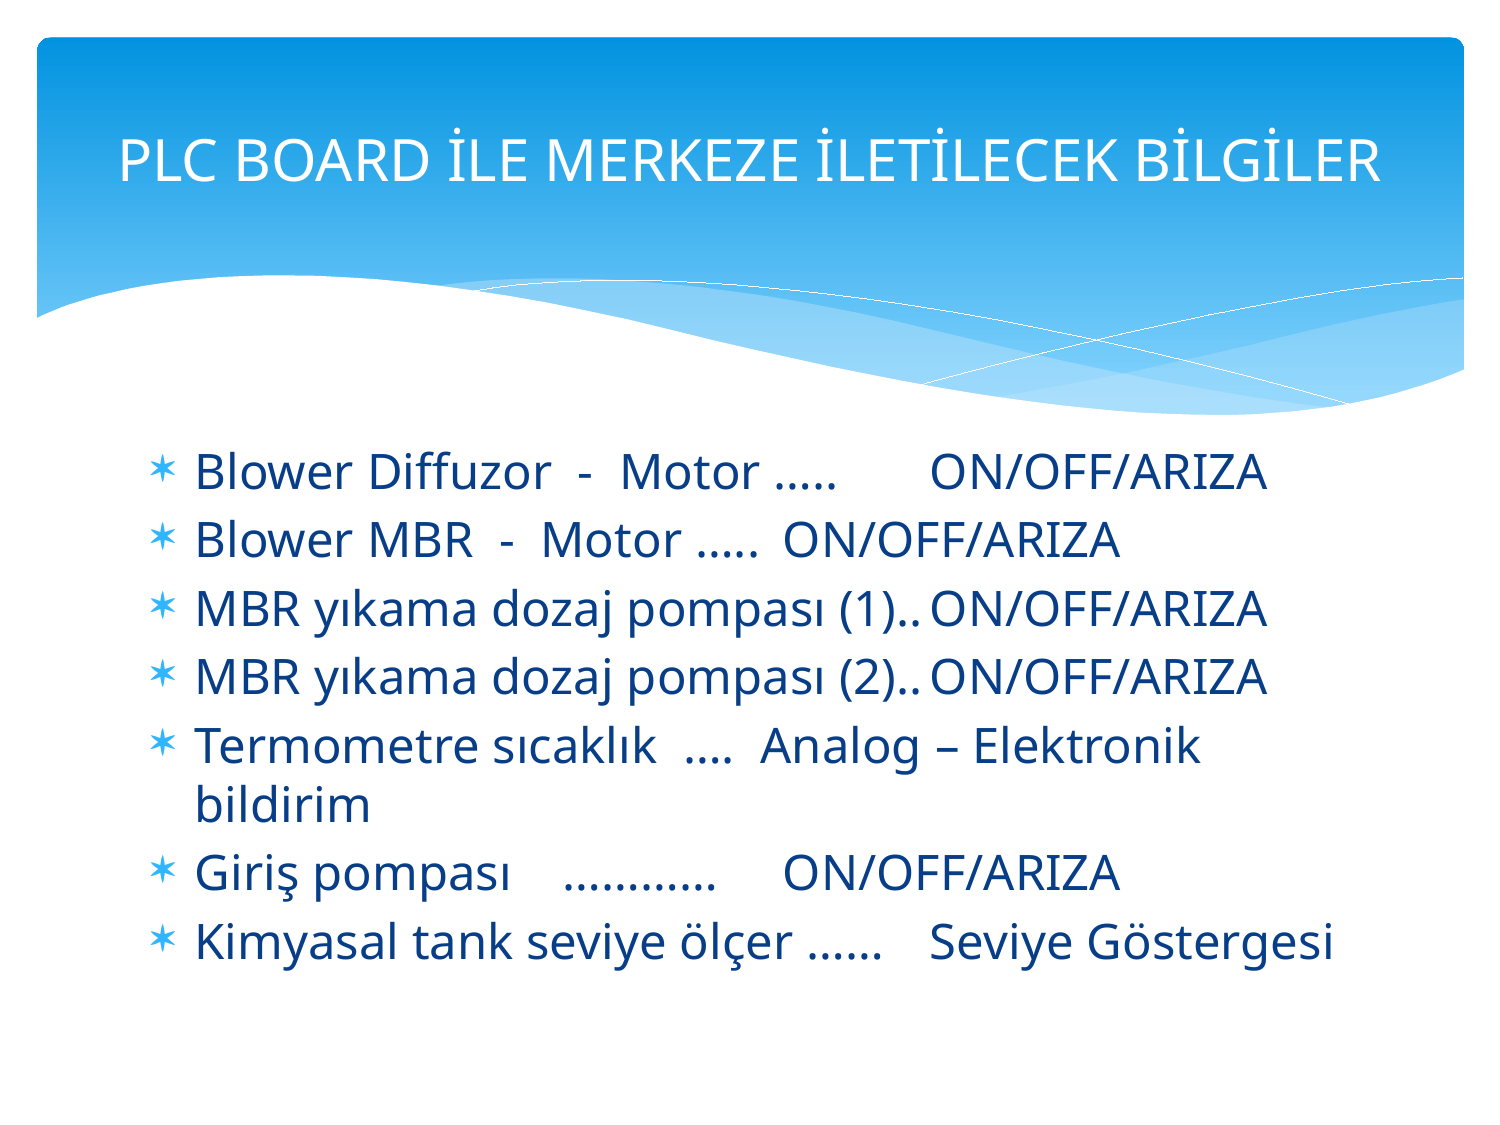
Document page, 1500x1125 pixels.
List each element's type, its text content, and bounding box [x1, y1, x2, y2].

list Blower Diffuzor - Motor ….. ON/OFF/ARIZA Blower MBR - Motor ….. ON/OFF/ARIZA MBR yıkama dozaj pompası (1).. ON/OFF/ARIZA MBR yıkama dozaj pompası (2).. ON/OFF/ARIZA Termometre sıcaklık …. Analog – Elektronik bildirim Giriş pompası ………… ON/OFF/ARIZA Kimyasal tank seviye ölçer …… Seviye Göstergesi [135, 432, 1352, 988]
title PLC BOARD İLE MERKEZE İLETİLECEK BİLGİLER [75, 55, 1425, 261]
